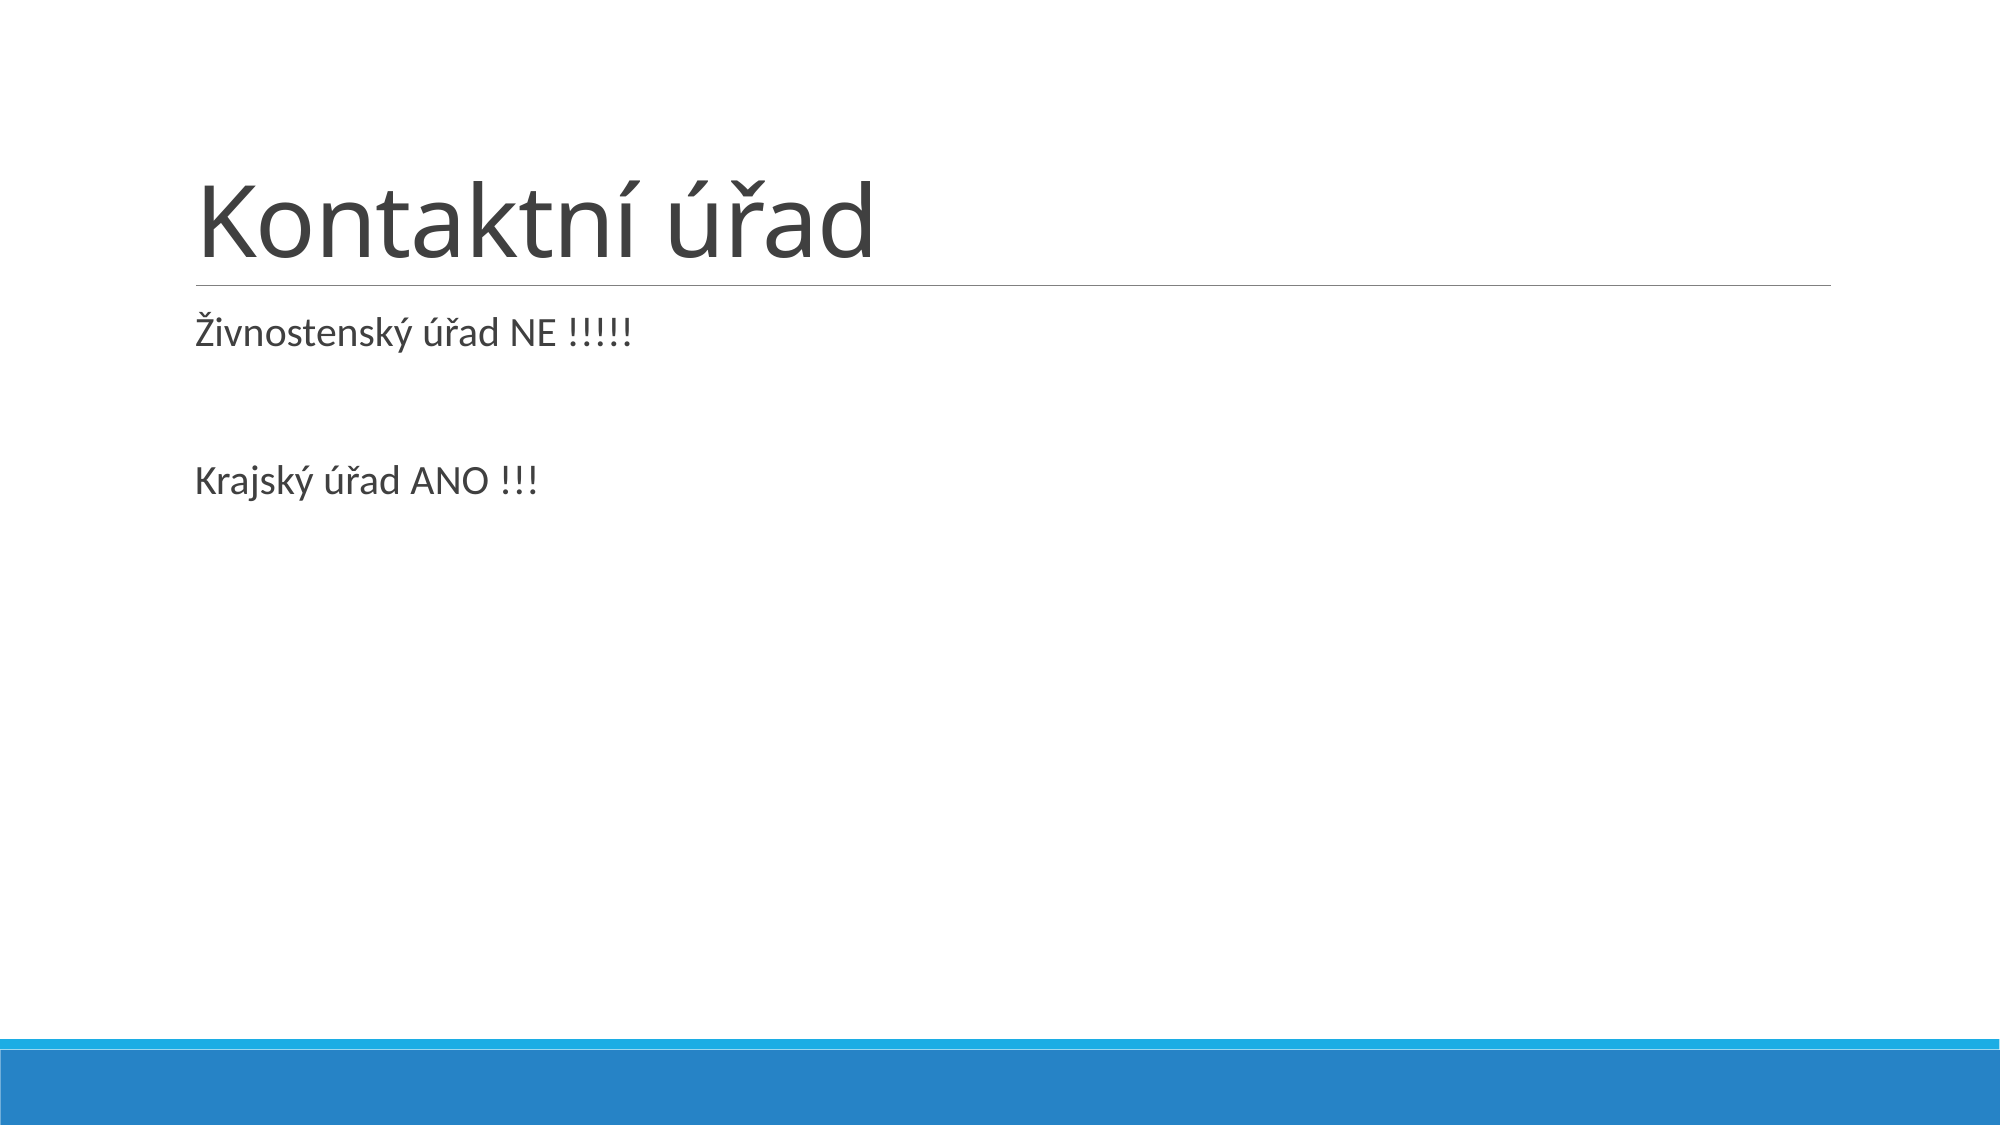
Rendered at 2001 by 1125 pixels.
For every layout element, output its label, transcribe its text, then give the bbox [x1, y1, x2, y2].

list Živnostenský úřad NE !!!!! Krajský úřad ANO !!! [180, 302, 1830, 963]
title Kontaktní úřad [180, 47, 1830, 285]
